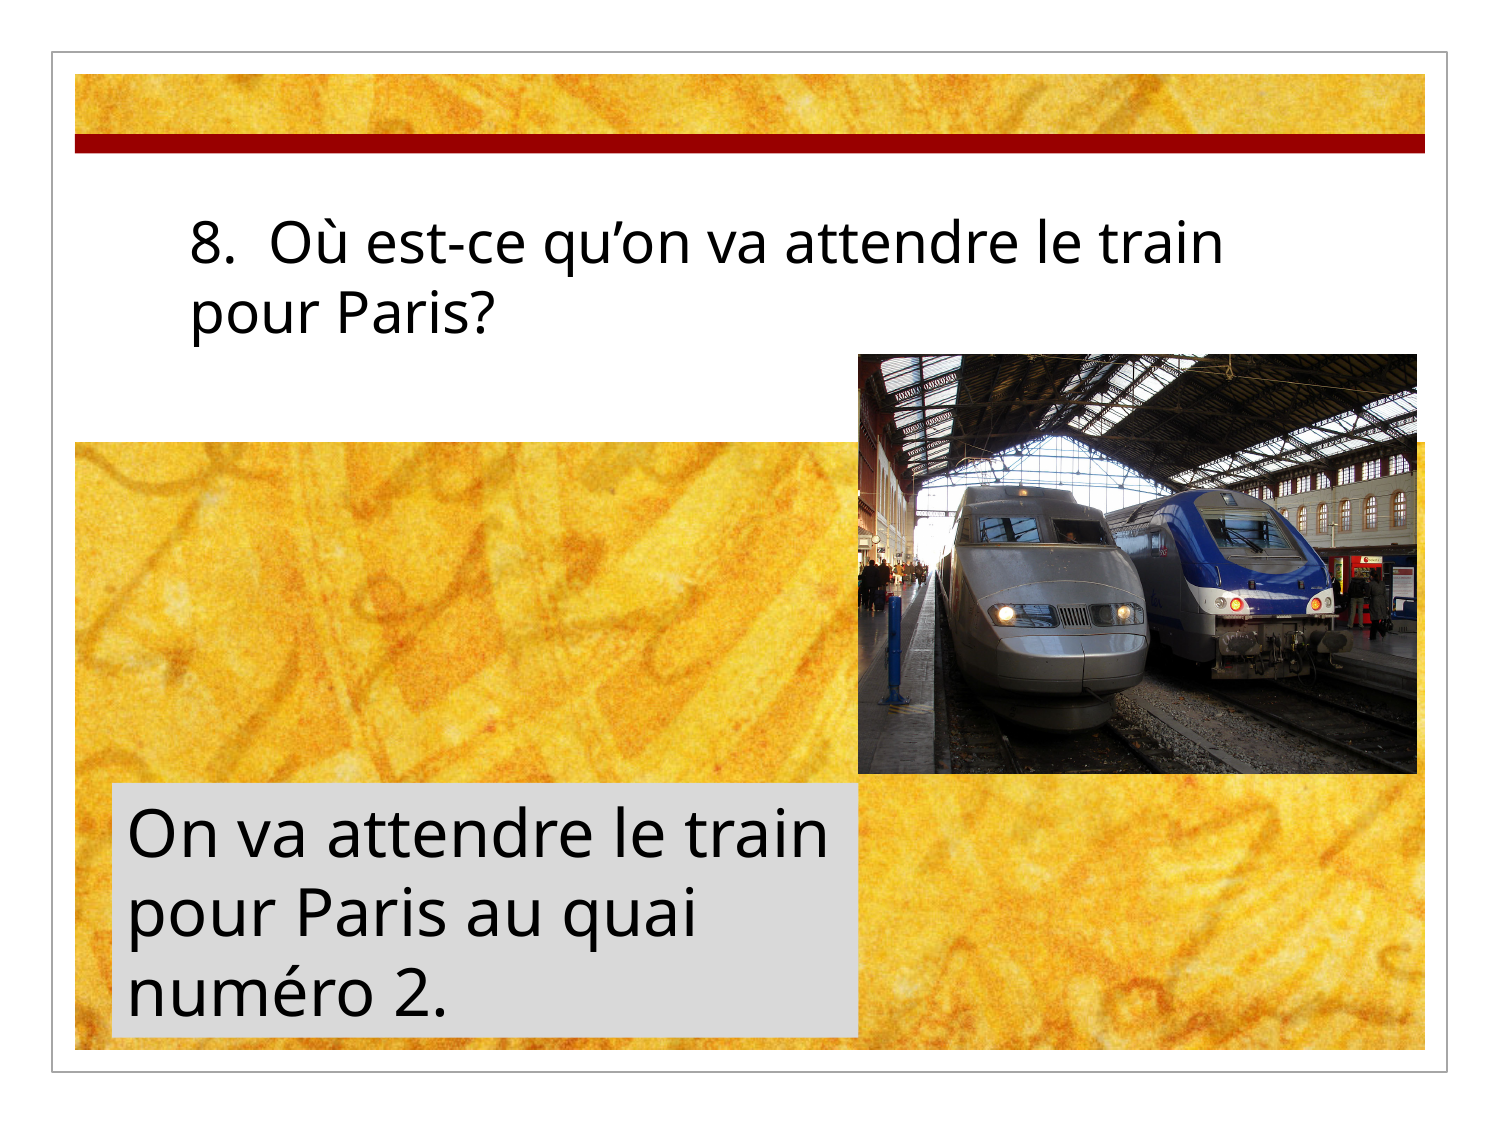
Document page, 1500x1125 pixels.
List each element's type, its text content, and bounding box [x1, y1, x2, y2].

picture [75, 353, 1425, 1050]
picture [75, 74, 1425, 134]
text_box 8. Où est-ce qu’on va attendre le train pour Paris? [175, 197, 1322, 353]
text_box On va attendre le train pour Paris au quai numéro 2. [112, 782, 859, 1038]
